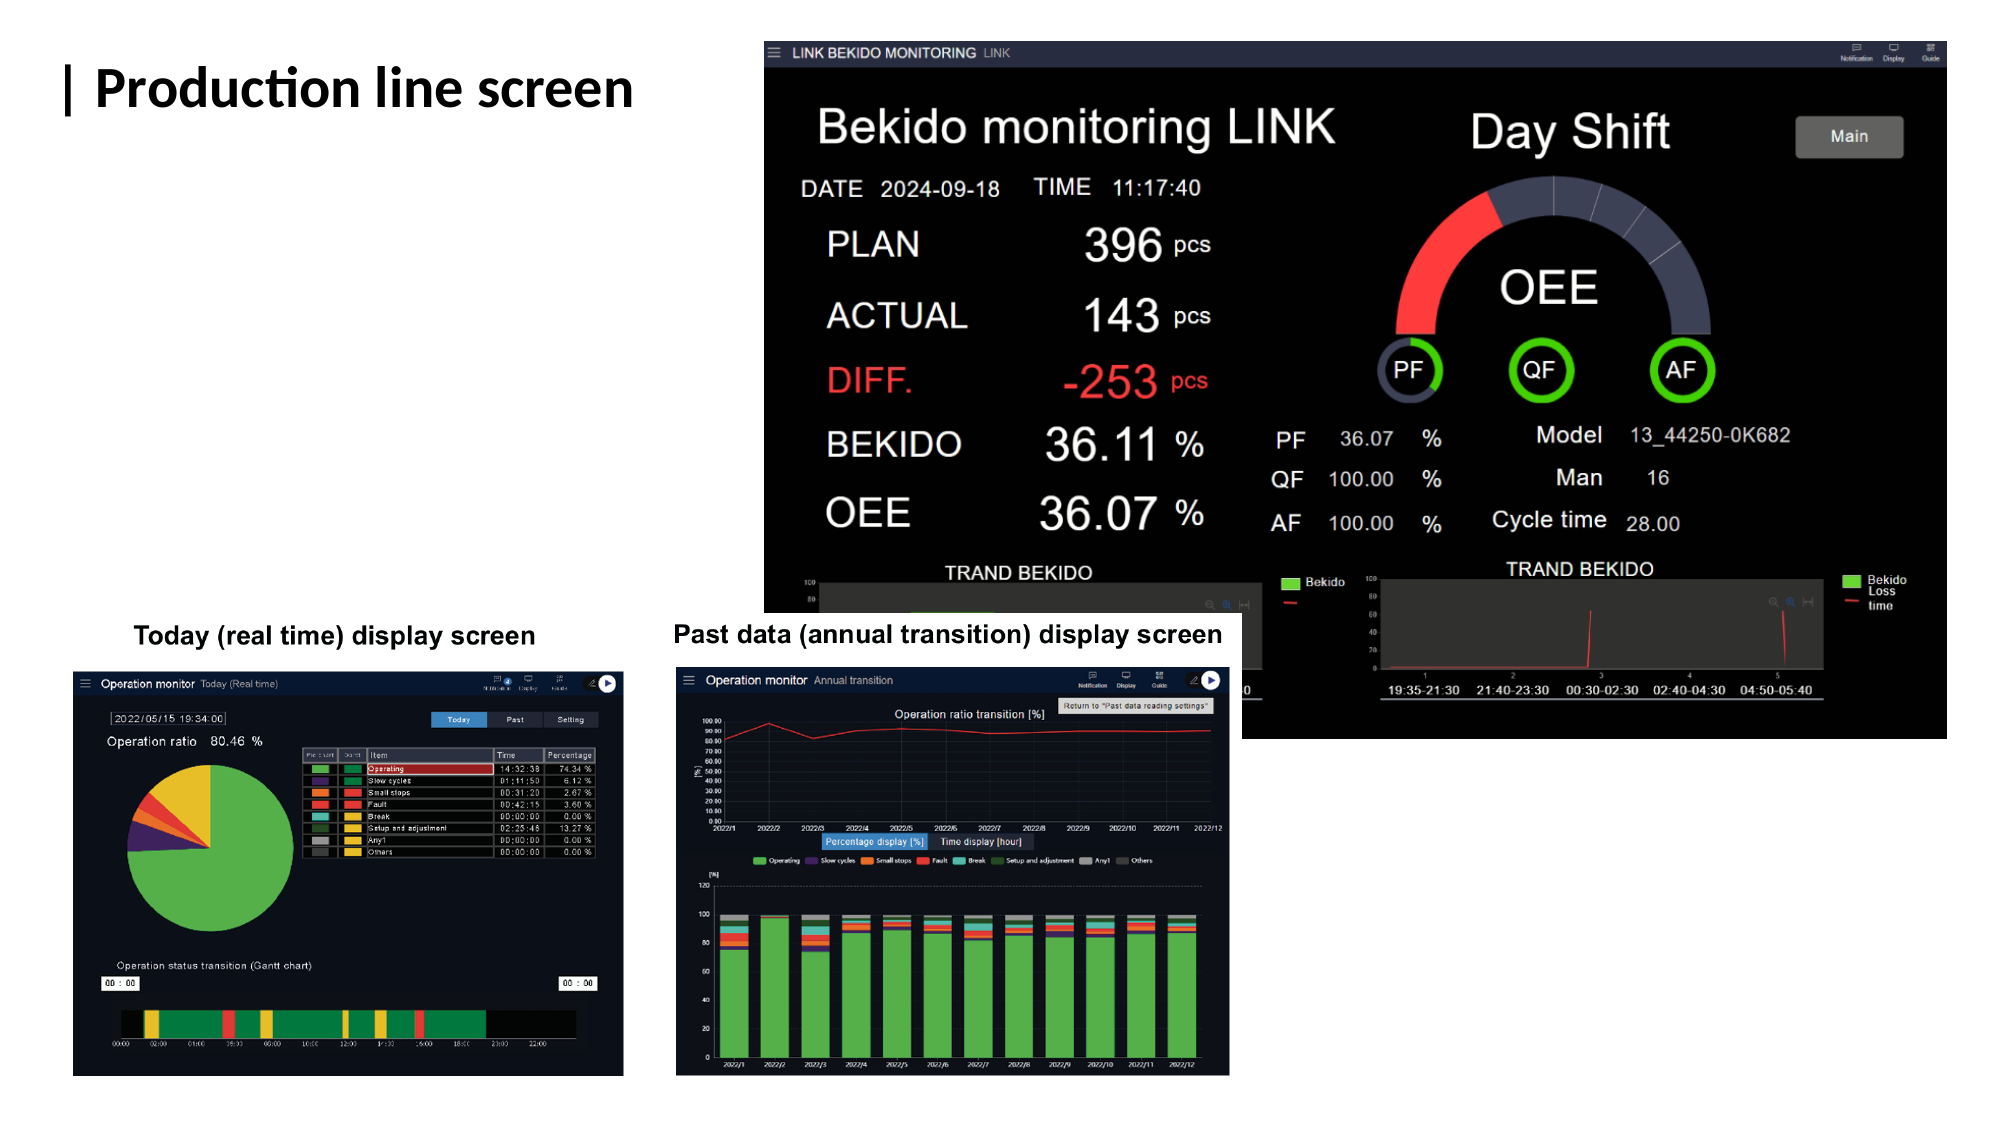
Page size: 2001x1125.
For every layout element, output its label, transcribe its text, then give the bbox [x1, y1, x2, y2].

picture [52, 41, 1947, 1083]
text_box | Production line screen [40, 42, 650, 127]
